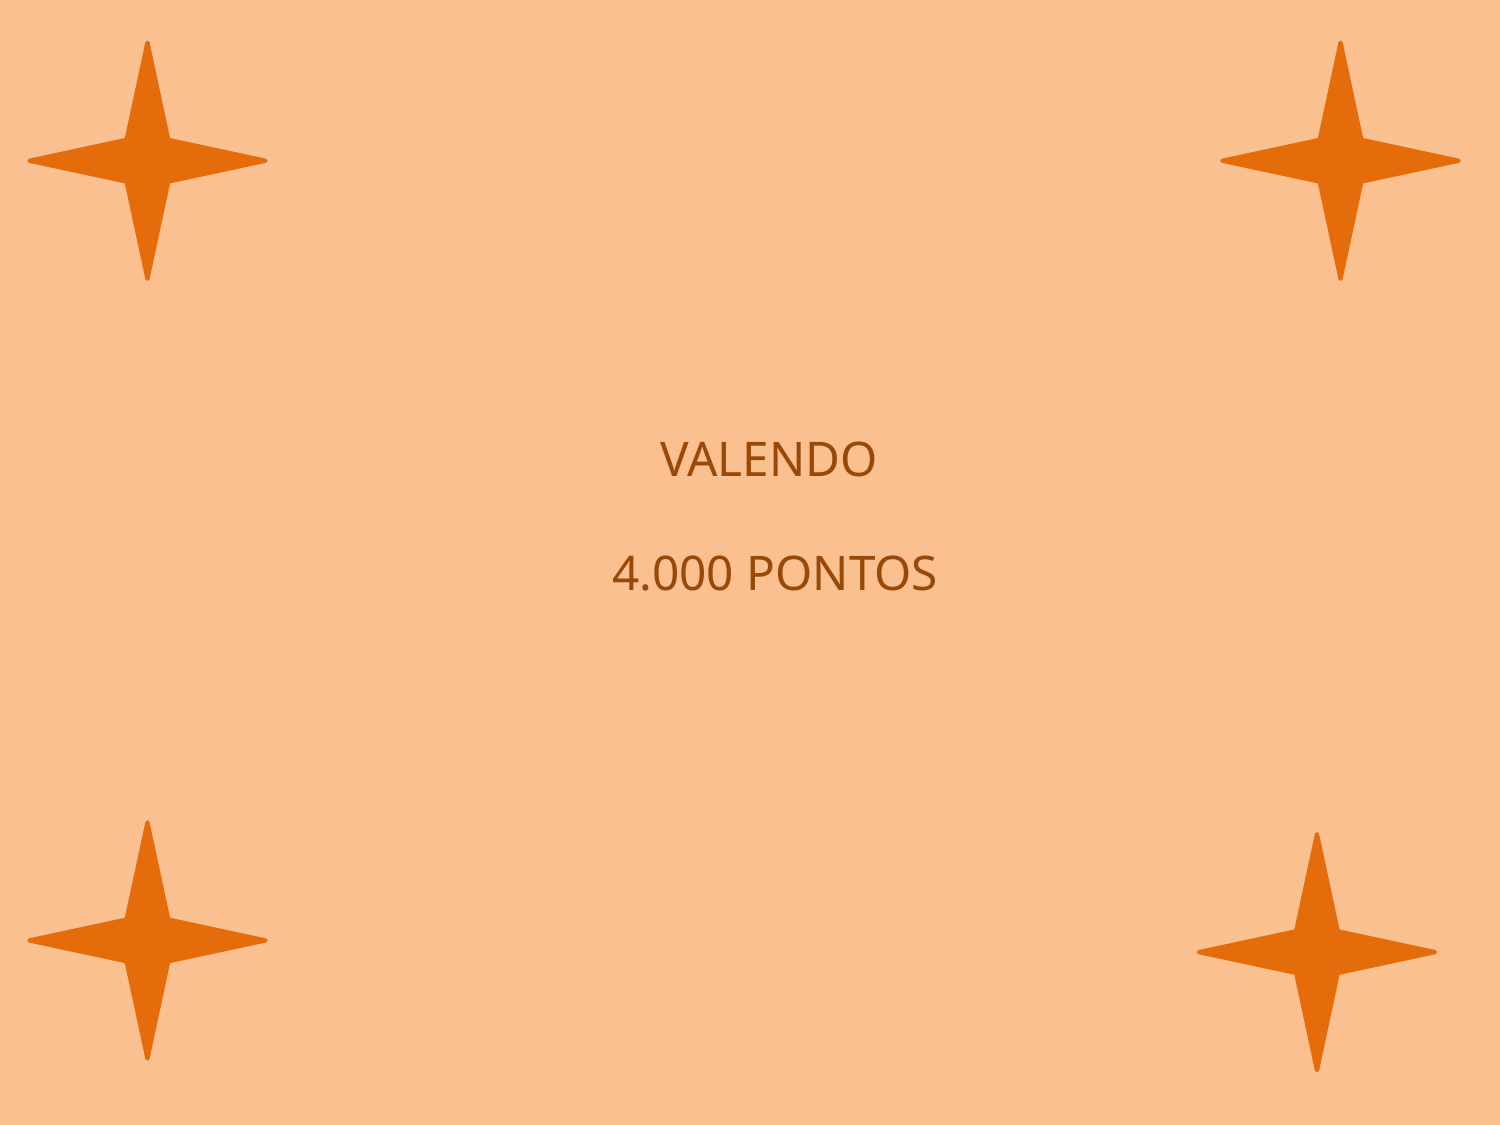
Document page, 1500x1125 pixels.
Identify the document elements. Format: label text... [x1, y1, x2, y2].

text_box [1196, 831, 1438, 1073]
title VALENDO 4.000 PONTOS [100, 420, 1451, 609]
text_box [27, 820, 268, 1061]
text_box [1220, 40, 1461, 281]
text_box [27, 40, 268, 281]
